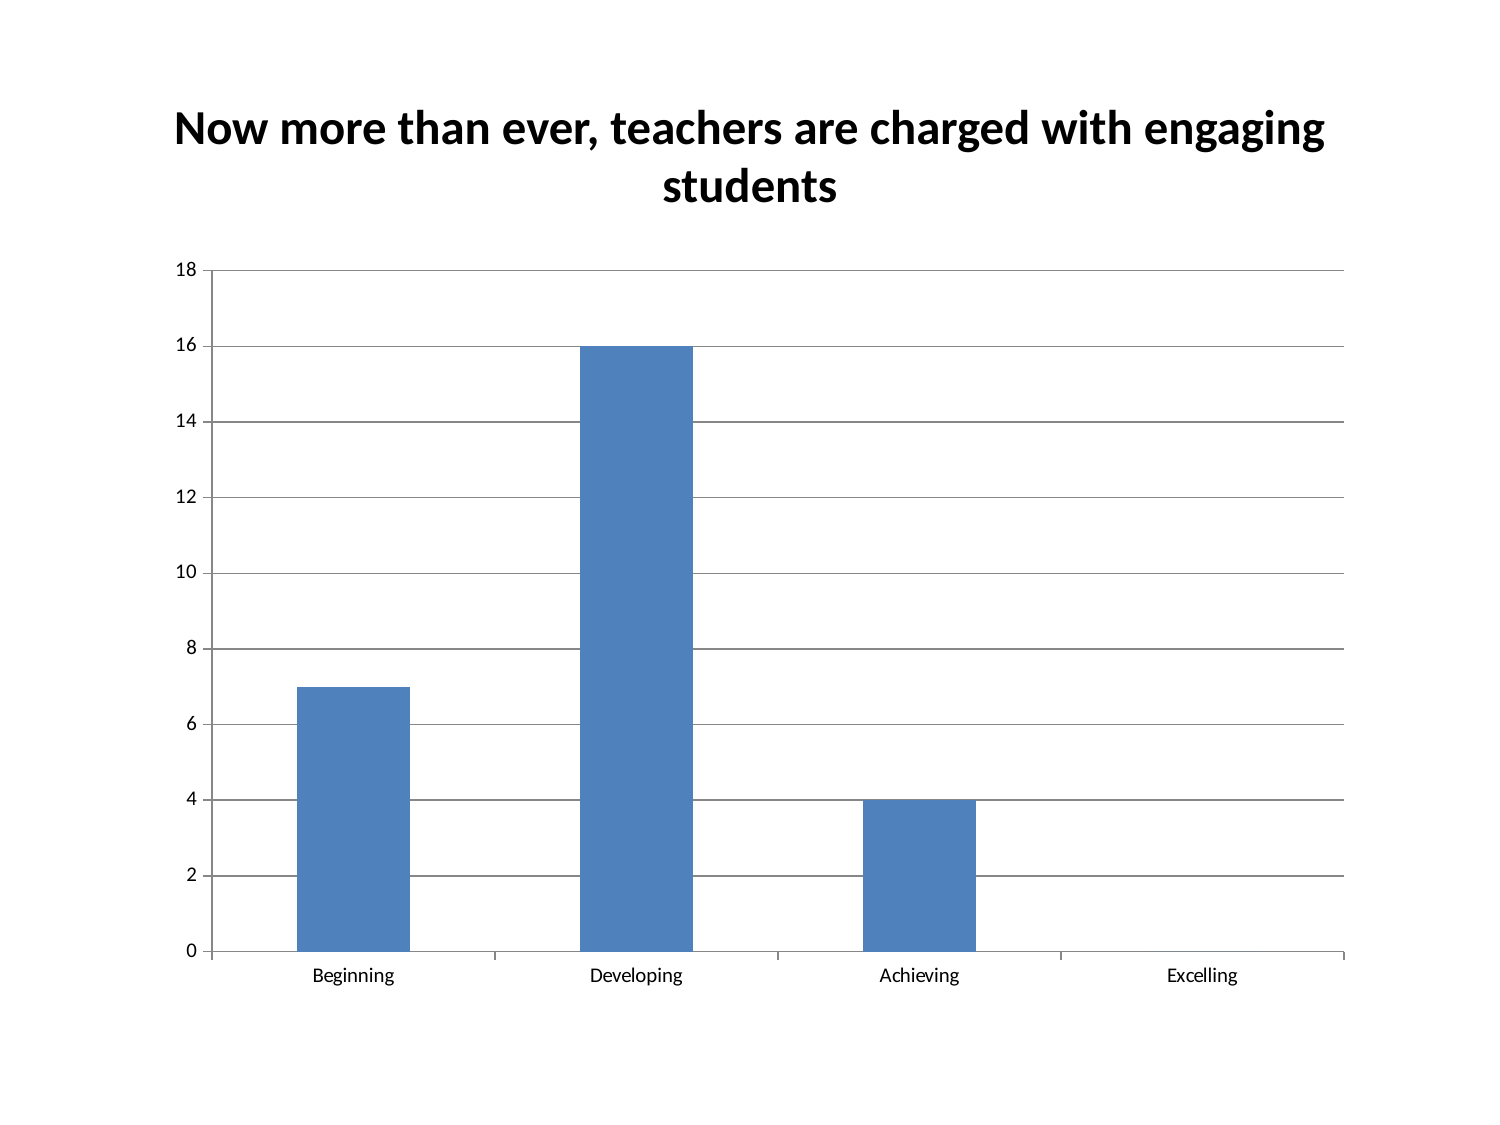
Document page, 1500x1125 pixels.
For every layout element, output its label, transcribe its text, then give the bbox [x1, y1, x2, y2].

chart [162, 249, 1376, 1013]
title Now more than ever, teachers are charged with engaging students [75, 87, 1425, 250]
